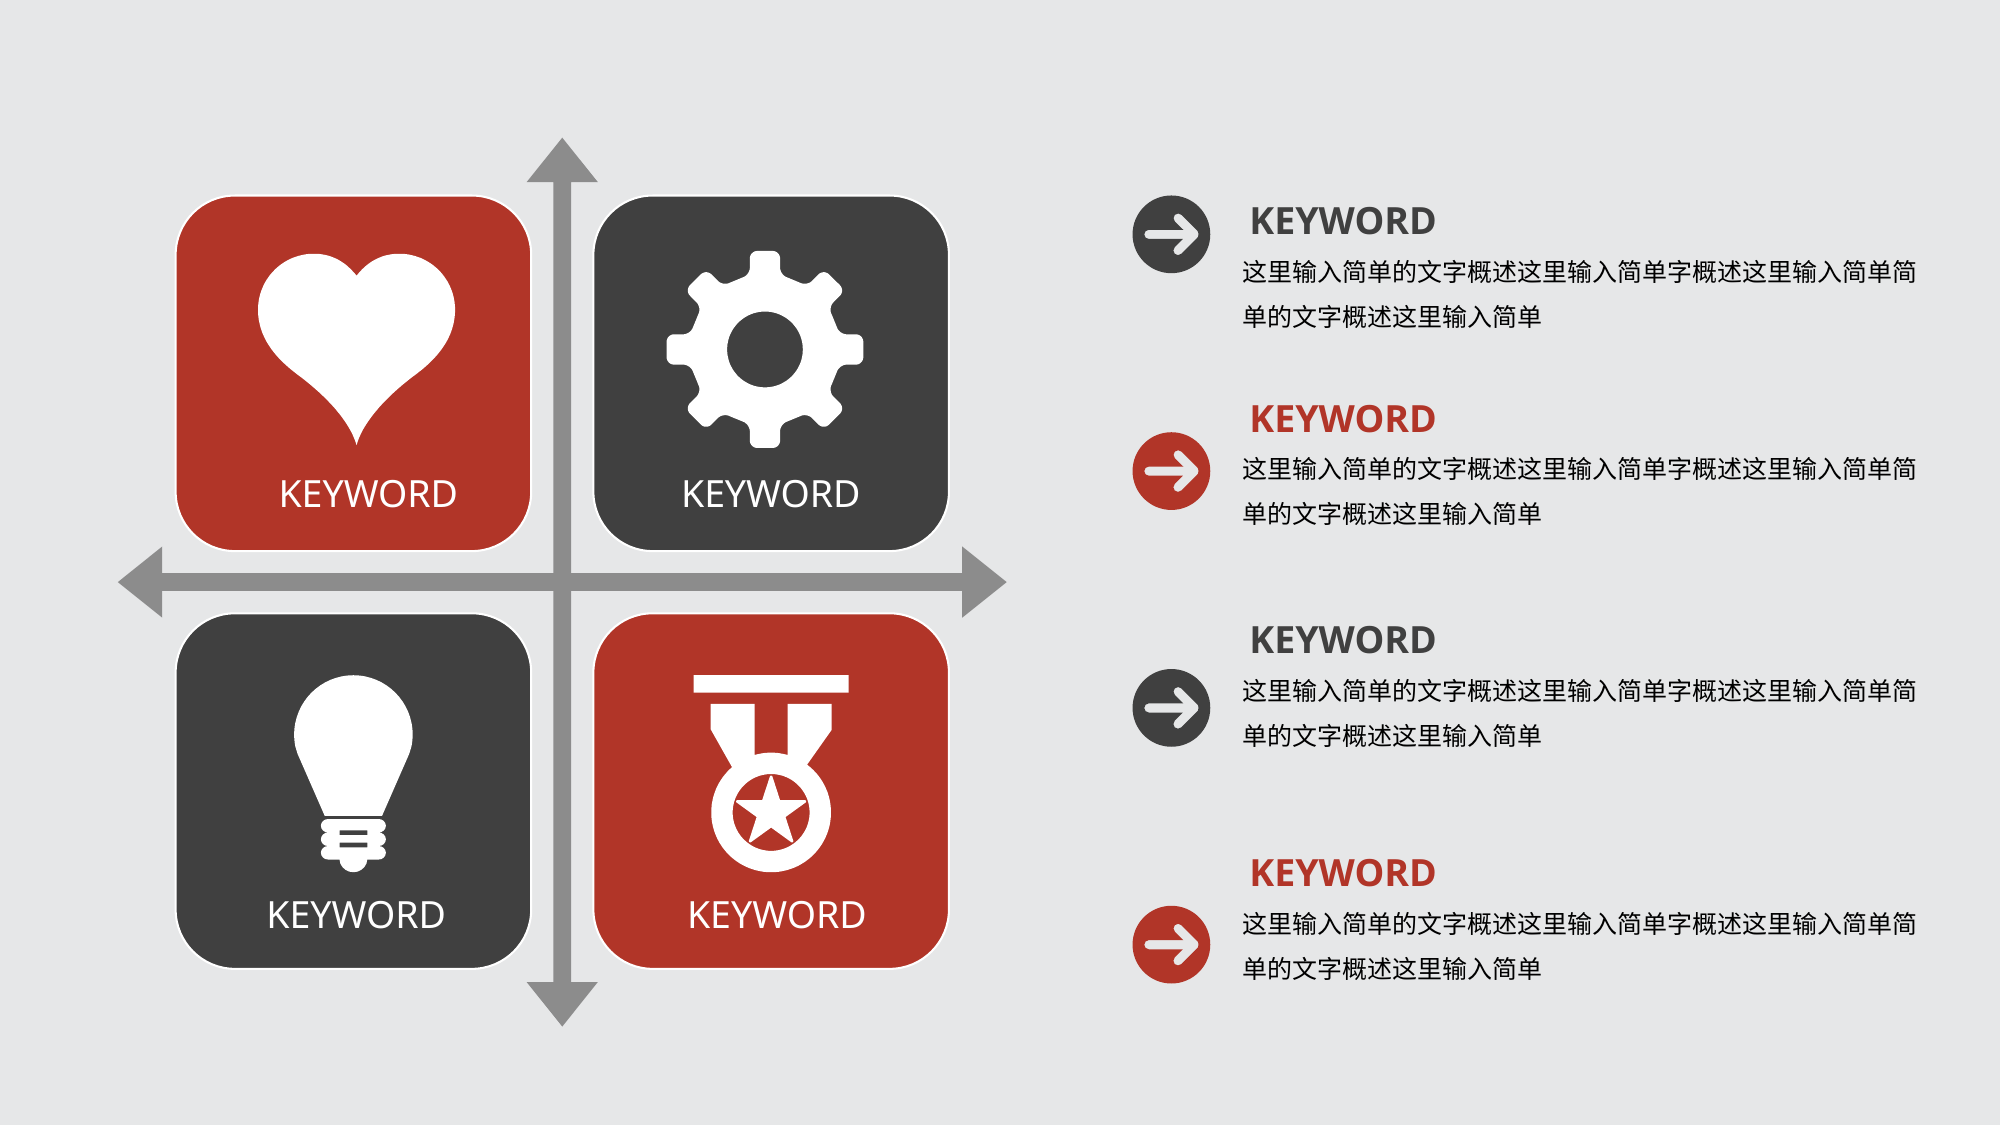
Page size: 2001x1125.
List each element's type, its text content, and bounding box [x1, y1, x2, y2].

text_box [117, 137, 1007, 1027]
text_box [174, 612, 533, 970]
text_box KEYWORD [1234, 608, 1453, 652]
text_box [293, 674, 414, 817]
text_box KEYWORD [1234, 842, 1453, 886]
text_box [1131, 904, 1212, 985]
text_box [1131, 668, 1212, 748]
text_box KEYWORD [1234, 189, 1453, 234]
text_box KEYWORD [666, 462, 876, 523]
text_box 这里输入简单的文字概述这里输入简单字概述这里输入简单简单的文字概述这里输入简单 [1227, 431, 1935, 537]
text_box 这里输入简单的文字概述这里输入简单字概述这里输入简单简单的文字概述这里输入简单 [1227, 652, 1935, 758]
text_box [319, 818, 387, 874]
text_box [258, 253, 456, 446]
text_box [710, 703, 832, 873]
text_box [1131, 431, 1212, 511]
text_box KEYWORD [263, 462, 474, 523]
text_box 这里输入简单的文字概述这里输入简单字概述这里输入简单简单的文字概述这里输入简单 [1227, 234, 1935, 339]
text_box [174, 194, 533, 553]
text_box KEYWORD [672, 884, 882, 944]
text_box [693, 675, 849, 693]
text_box [592, 194, 950, 553]
text_box [1131, 194, 1212, 275]
text_box KEYWORD [251, 884, 462, 944]
text_box [592, 612, 950, 970]
text_box [666, 250, 864, 448]
text_box KEYWORD [1234, 387, 1453, 431]
text_box 这里输入简单的文字概述这里输入简单字概述这里输入简单简单的文字概述这里输入简单 [1227, 886, 1935, 991]
